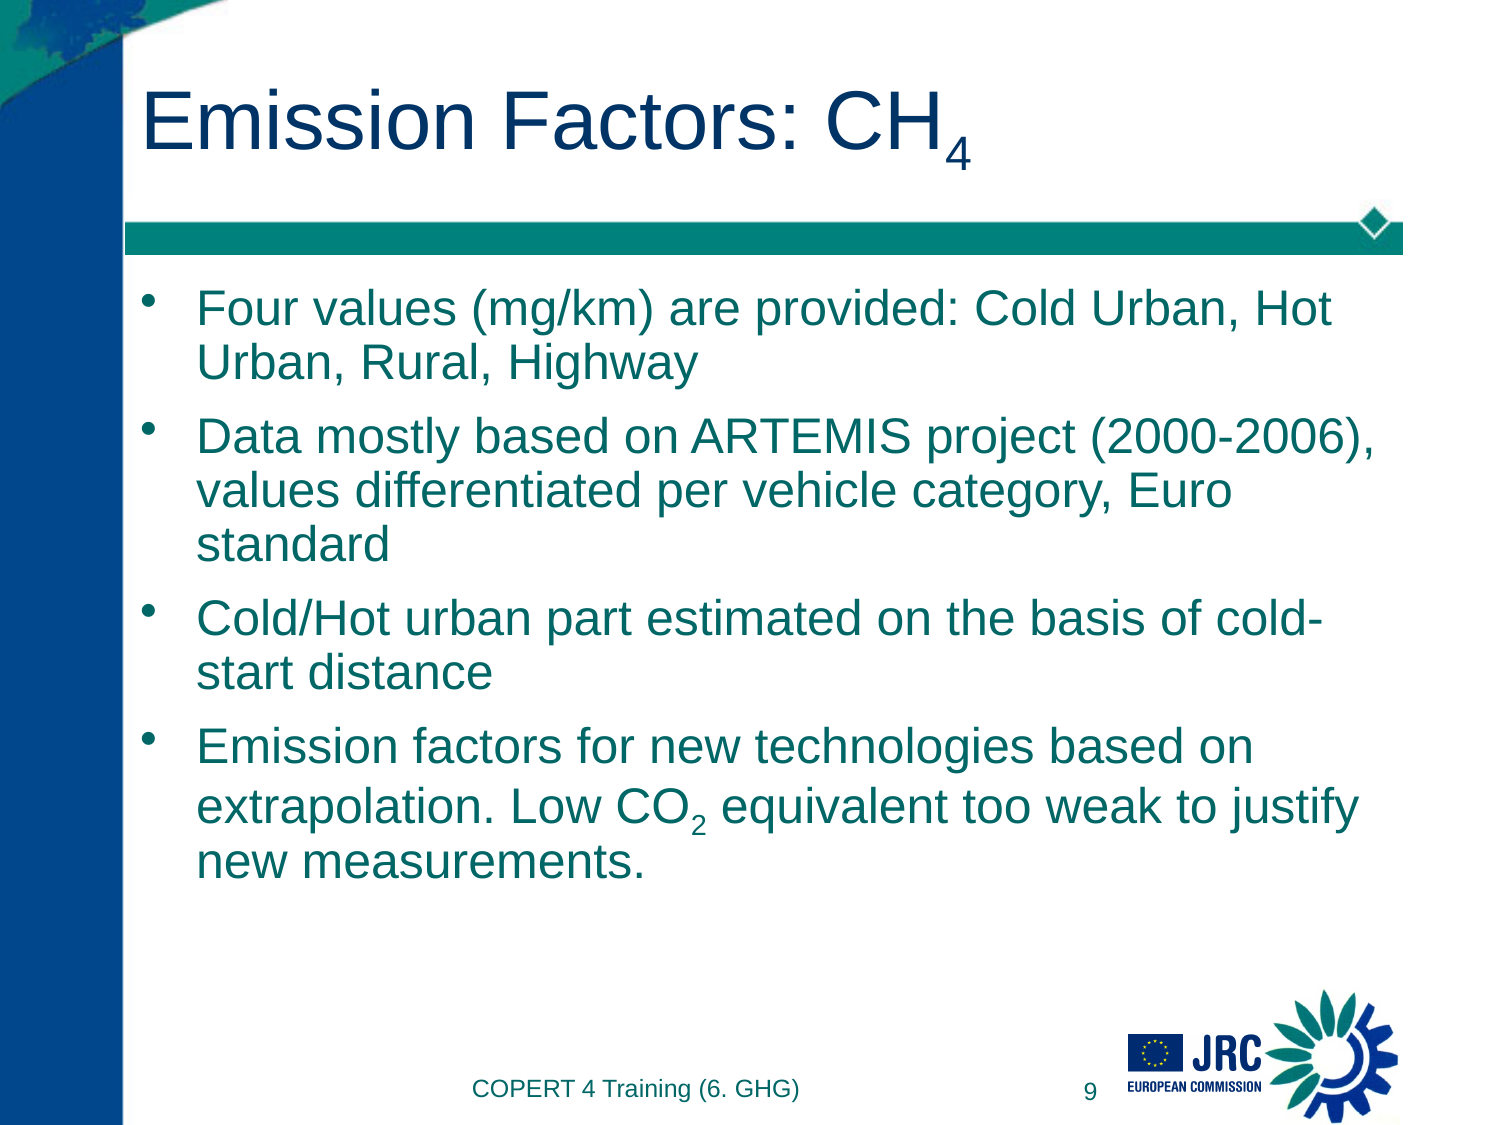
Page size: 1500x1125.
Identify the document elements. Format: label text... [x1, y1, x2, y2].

picture [1262, 987, 1400, 1125]
picture [0, 0, 1403, 1125]
list Four values (mg/km) are provided: Cold Urban, Hot Urban, Rural, Highway Data mostly based on ARTEMIS project (2000-2006), values differentiated per vehicle category, Euro standard Cold/Hot urban part estimated on the basis of cold-start distance Emission factors for new technologies based on extrapolation. Low CO2 equivalent too weak to justify new measurements. [124, 274, 1401, 963]
slide_number 9 [987, 1062, 1113, 1113]
footer COPERT 4 Training (6. GHG) [324, 1062, 948, 1110]
title Emission Factors: CH4 [124, 33, 1401, 188]
picture [1128, 1034, 1261, 1092]
